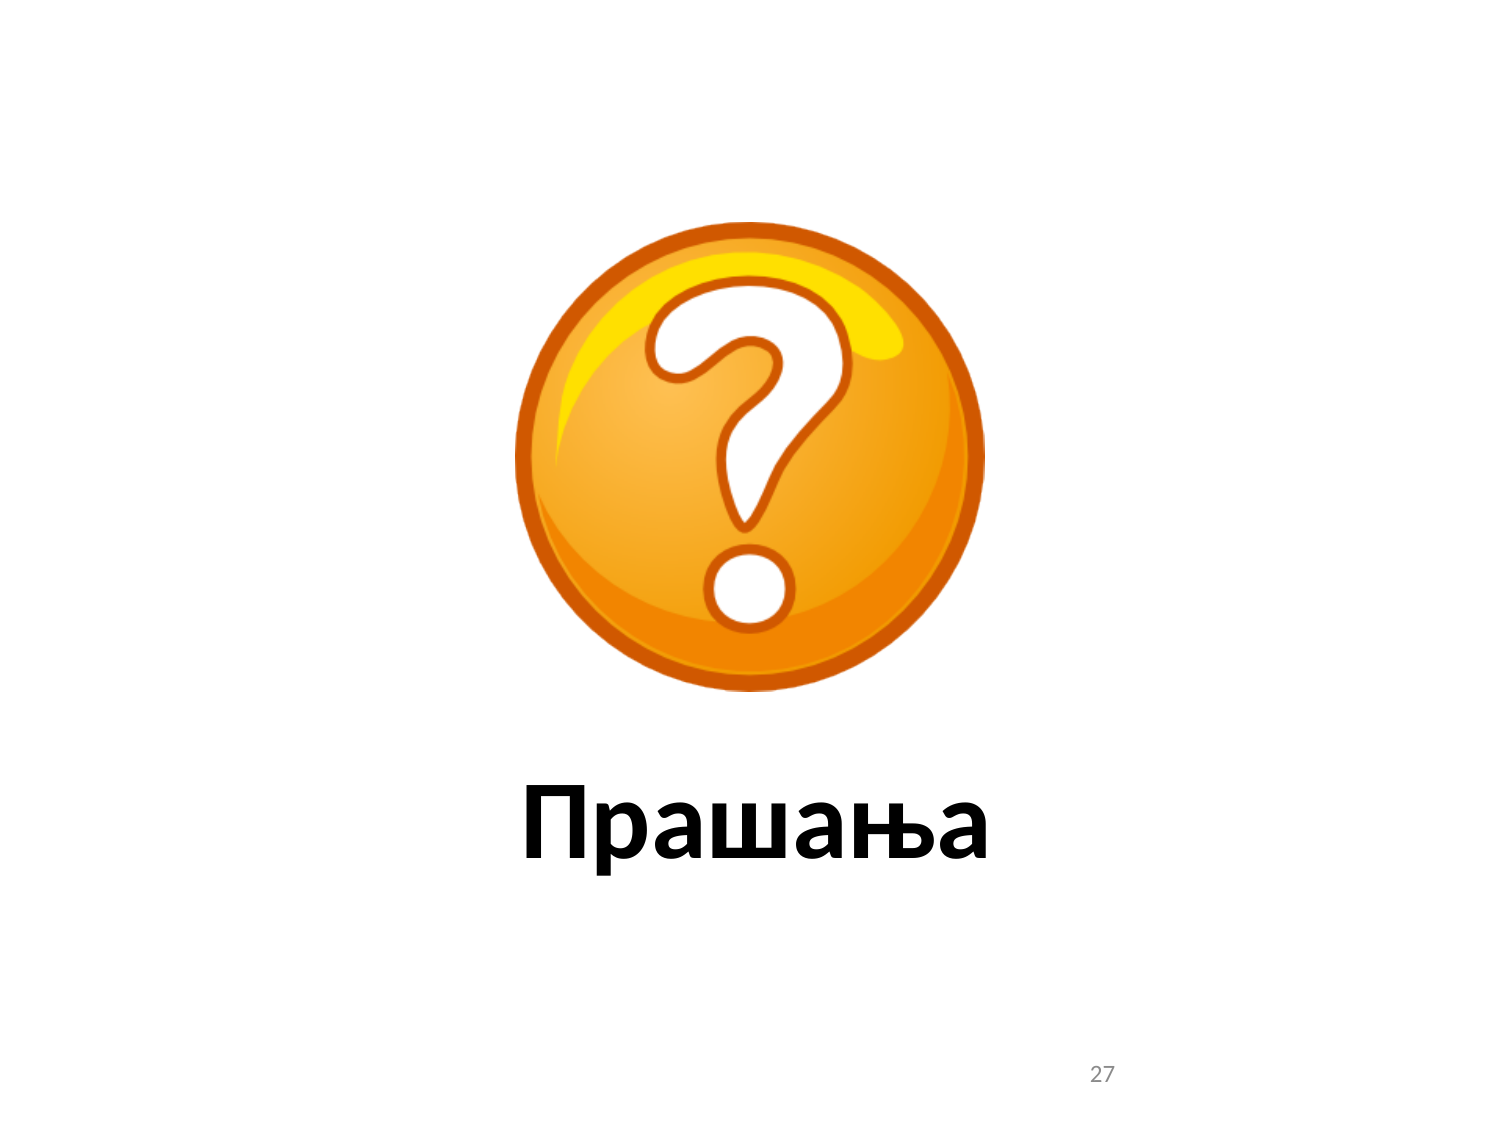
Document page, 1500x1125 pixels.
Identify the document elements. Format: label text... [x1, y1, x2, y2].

picture [515, 222, 985, 692]
text_box Прашања [505, 738, 1008, 888]
slide_number 27 [1074, 1042, 1425, 1103]
